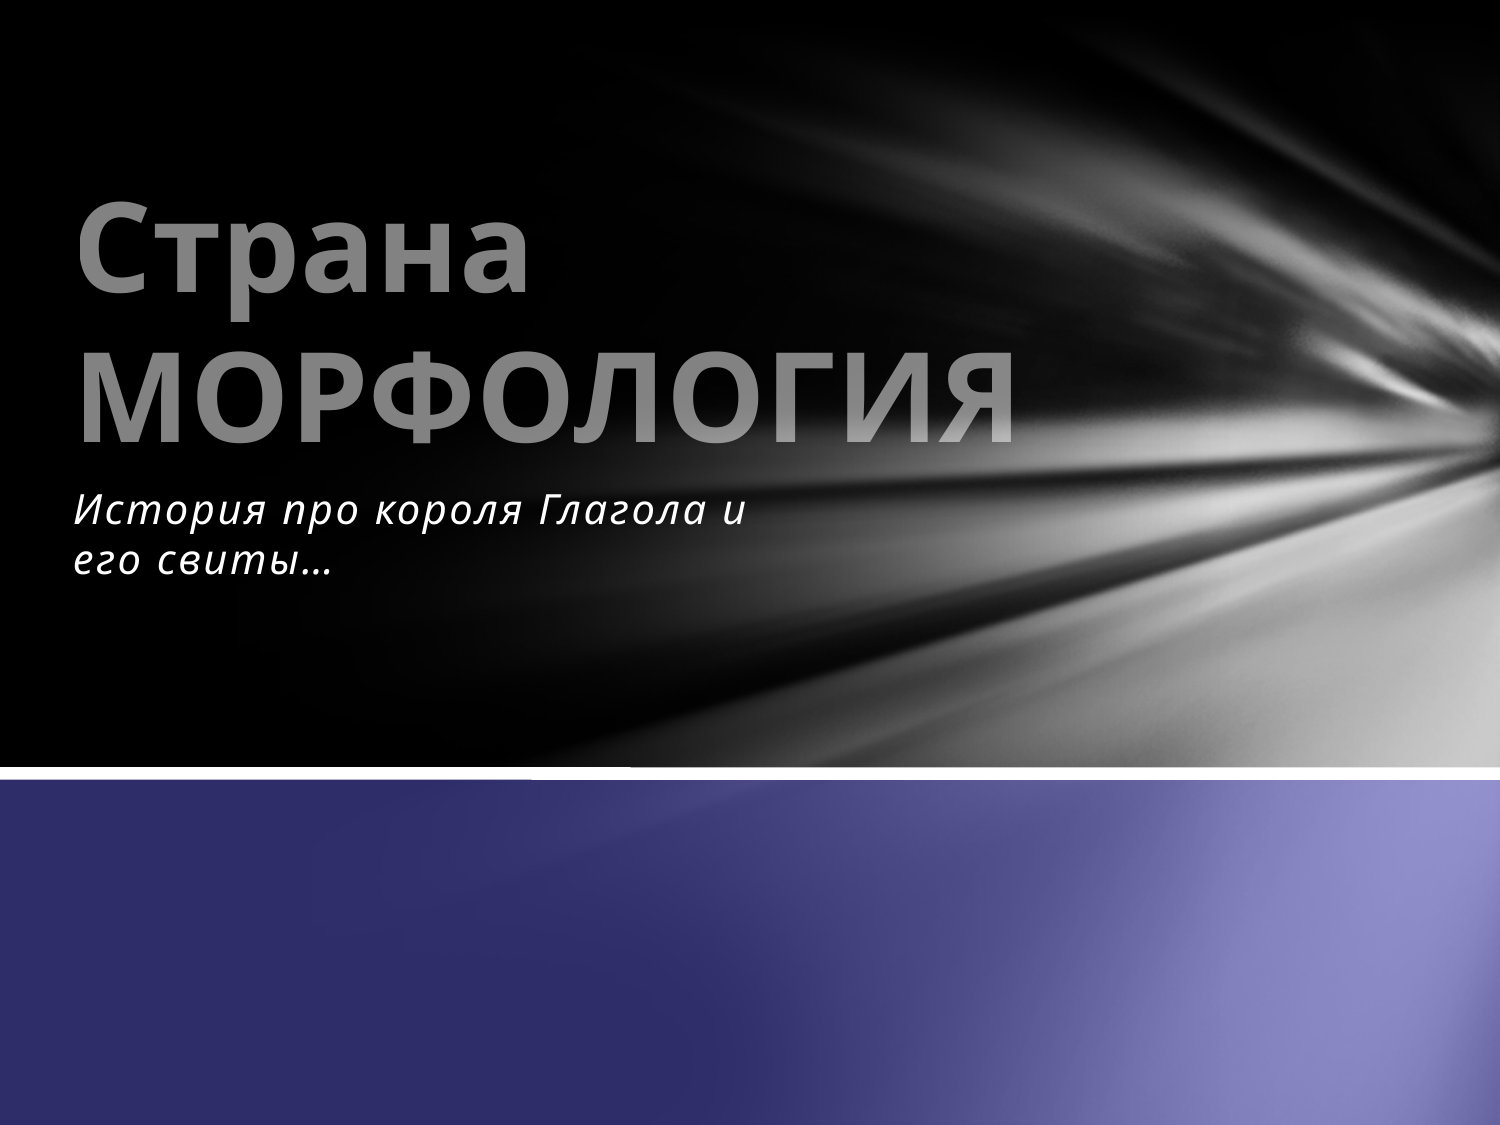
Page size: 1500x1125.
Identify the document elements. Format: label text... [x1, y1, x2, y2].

subtitle История про короля Глагола и его свиты… [57, 475, 808, 700]
title Страна МОРФОЛОГИЯ [57, 75, 1318, 475]
